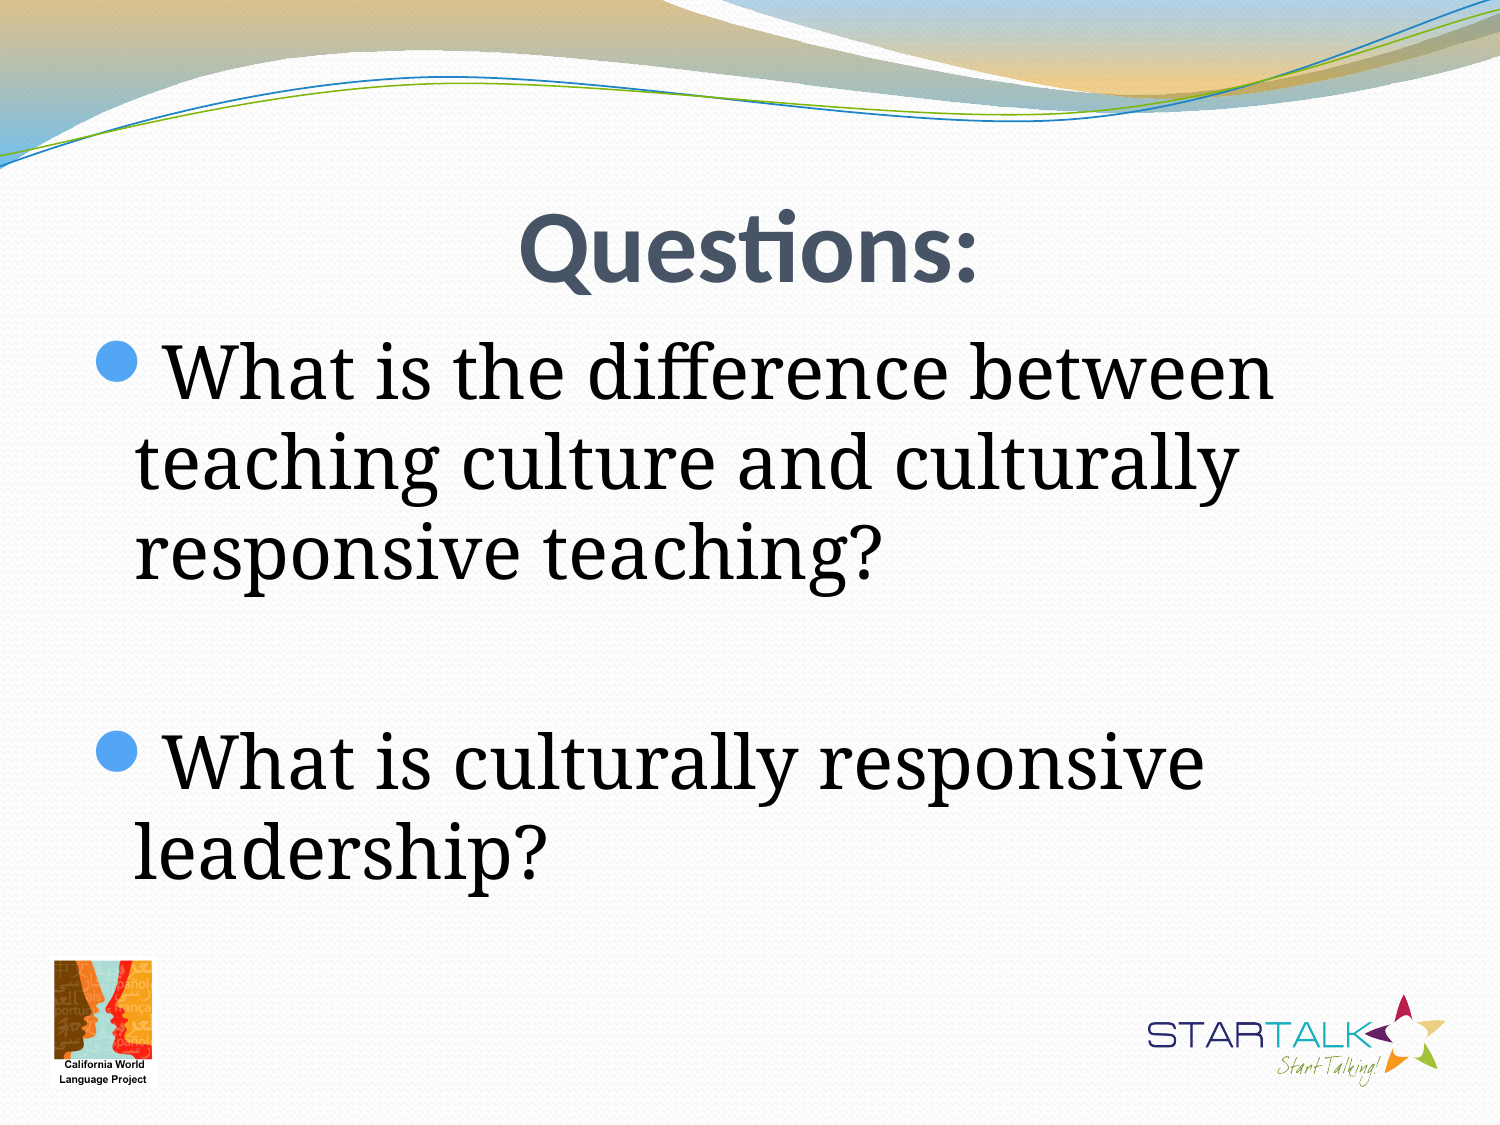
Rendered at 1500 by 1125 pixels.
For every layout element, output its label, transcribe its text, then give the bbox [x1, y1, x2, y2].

picture [1148, 1038, 1446, 1087]
picture [50, 956, 158, 1088]
title Questions: [74, 115, 1426, 304]
list What is the difference between teaching culture and culturally responsive teaching? What is culturally responsive leadership? [74, 317, 1470, 1038]
